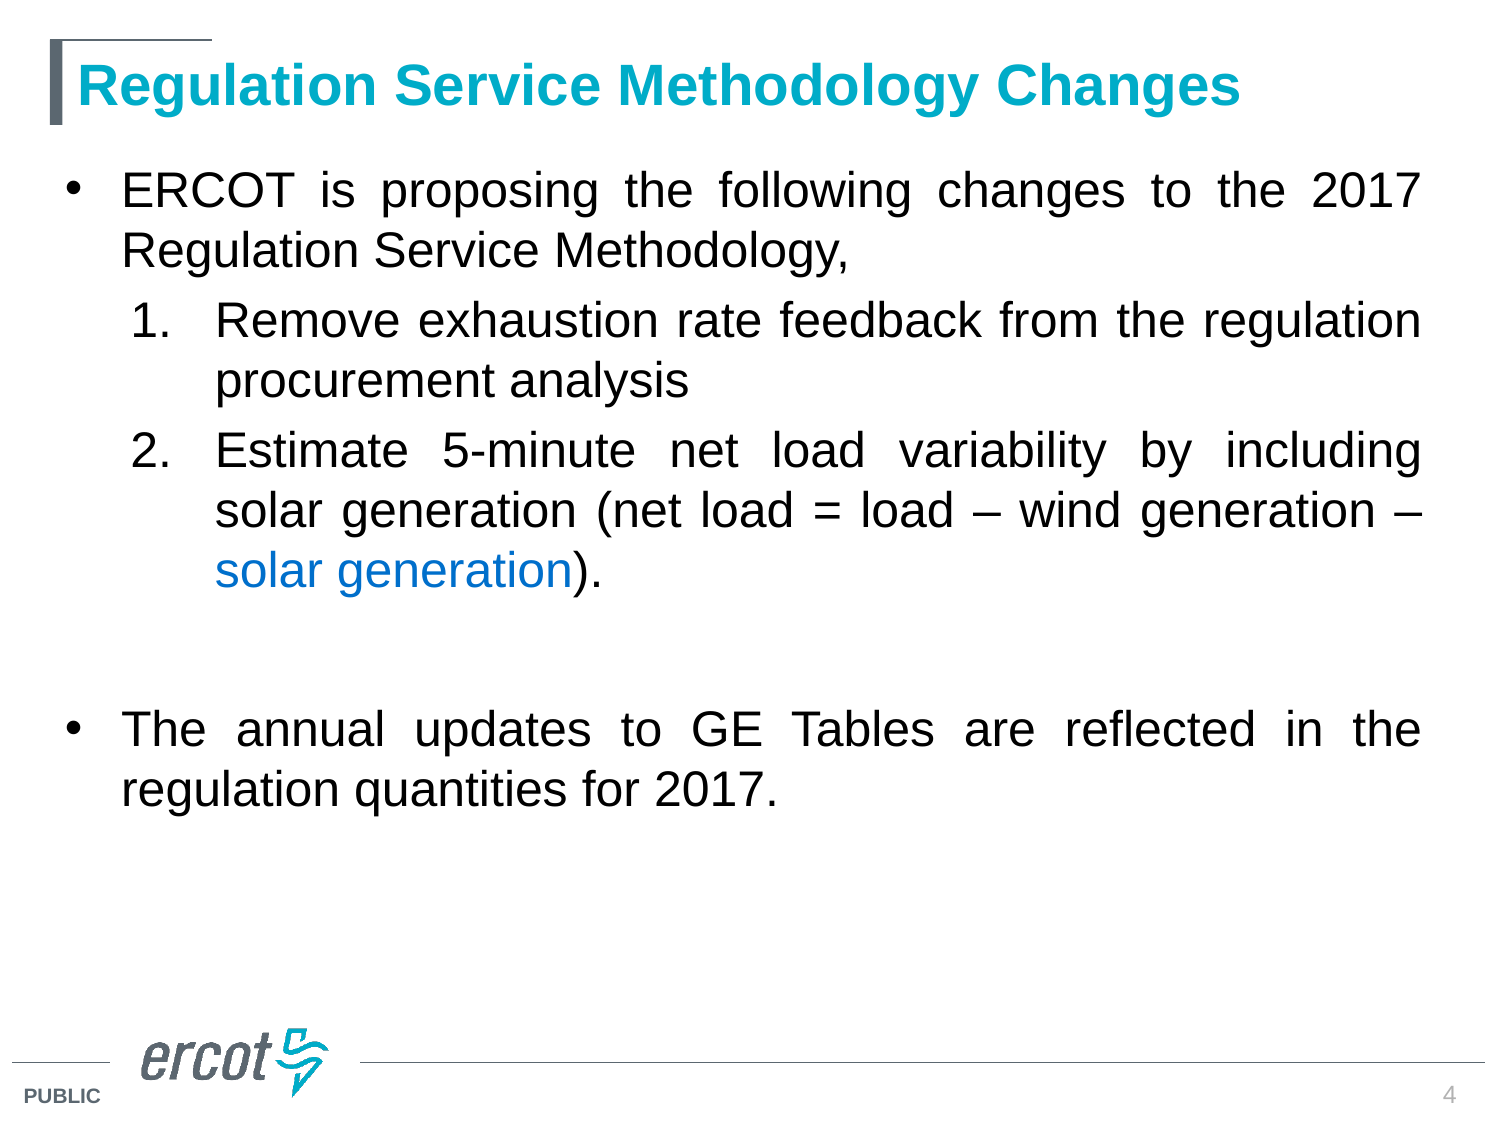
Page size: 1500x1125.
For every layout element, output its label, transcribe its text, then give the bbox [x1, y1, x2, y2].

title Regulation Service Methodology Changes [62, 39, 1450, 138]
list ERCOT is proposing the following changes to the 2017 Regulation Service Methodology, Remove exhaustion rate feedback from the regulation procurement analysis Estimate 5-minute net load variability by including solar generation (net load = load – wind generation – solar generation). The annual updates to GE Tables are reflected in the regulation quantities for 2017. [50, 149, 1438, 1000]
slide_number 4 [1412, 1076, 1488, 1112]
picture [137, 1024, 332, 1100]
